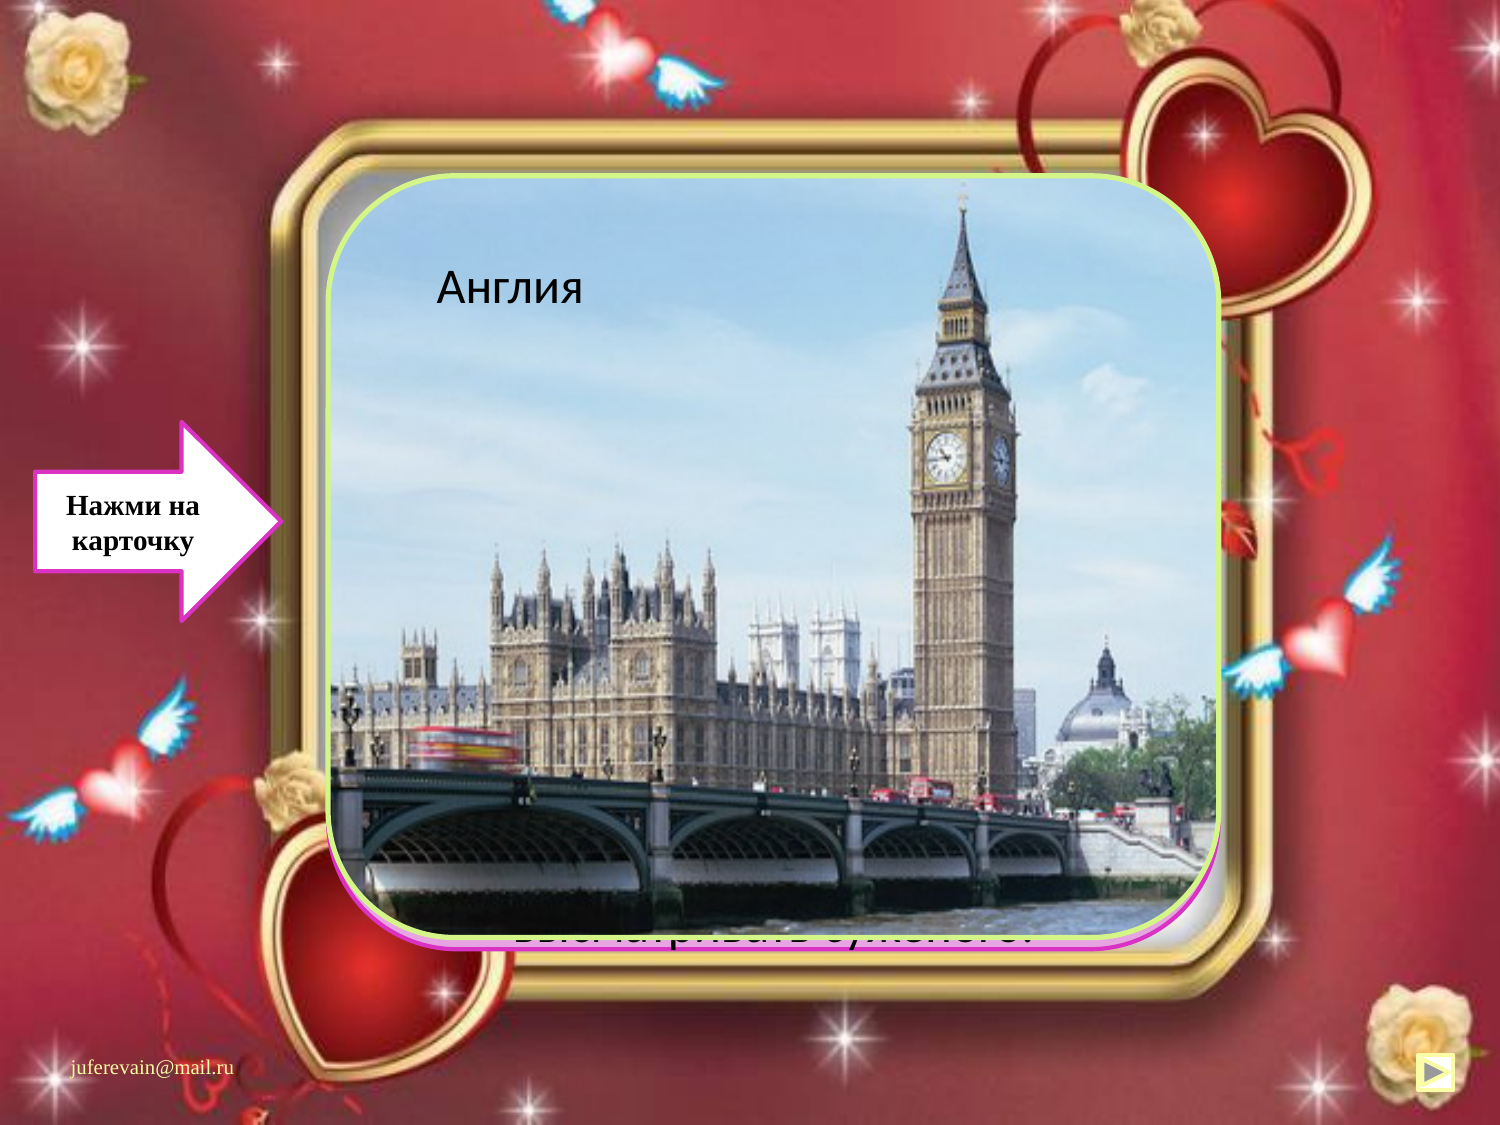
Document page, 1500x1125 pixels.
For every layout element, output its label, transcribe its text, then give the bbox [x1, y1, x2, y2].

text_box [1416, 1053, 1455, 1092]
picture [0, 0, 1500, 1125]
text_box Англия [421, 246, 797, 321]
text_box Нажми на карточку [33, 419, 284, 624]
text_box [314, 174, 1232, 951]
